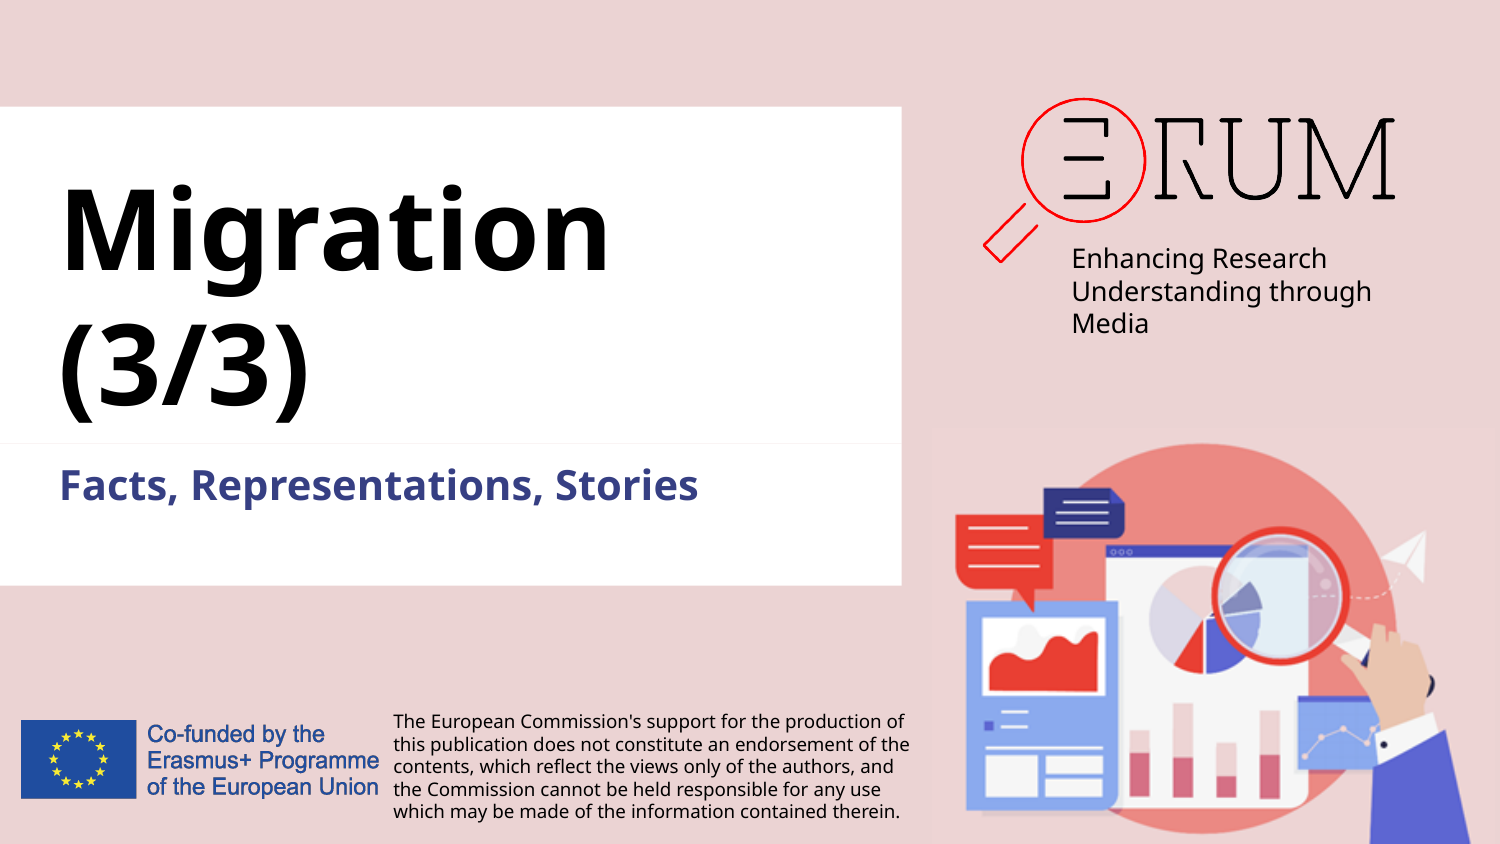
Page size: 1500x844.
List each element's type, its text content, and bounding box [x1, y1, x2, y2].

picture [21, 720, 379, 799]
subtitle Facts, Representations, Stories [0, 443, 902, 586]
title Migration (3/3) [0, 106, 902, 443]
picture [932, 428, 1496, 844]
picture [901, 67, 1475, 283]
